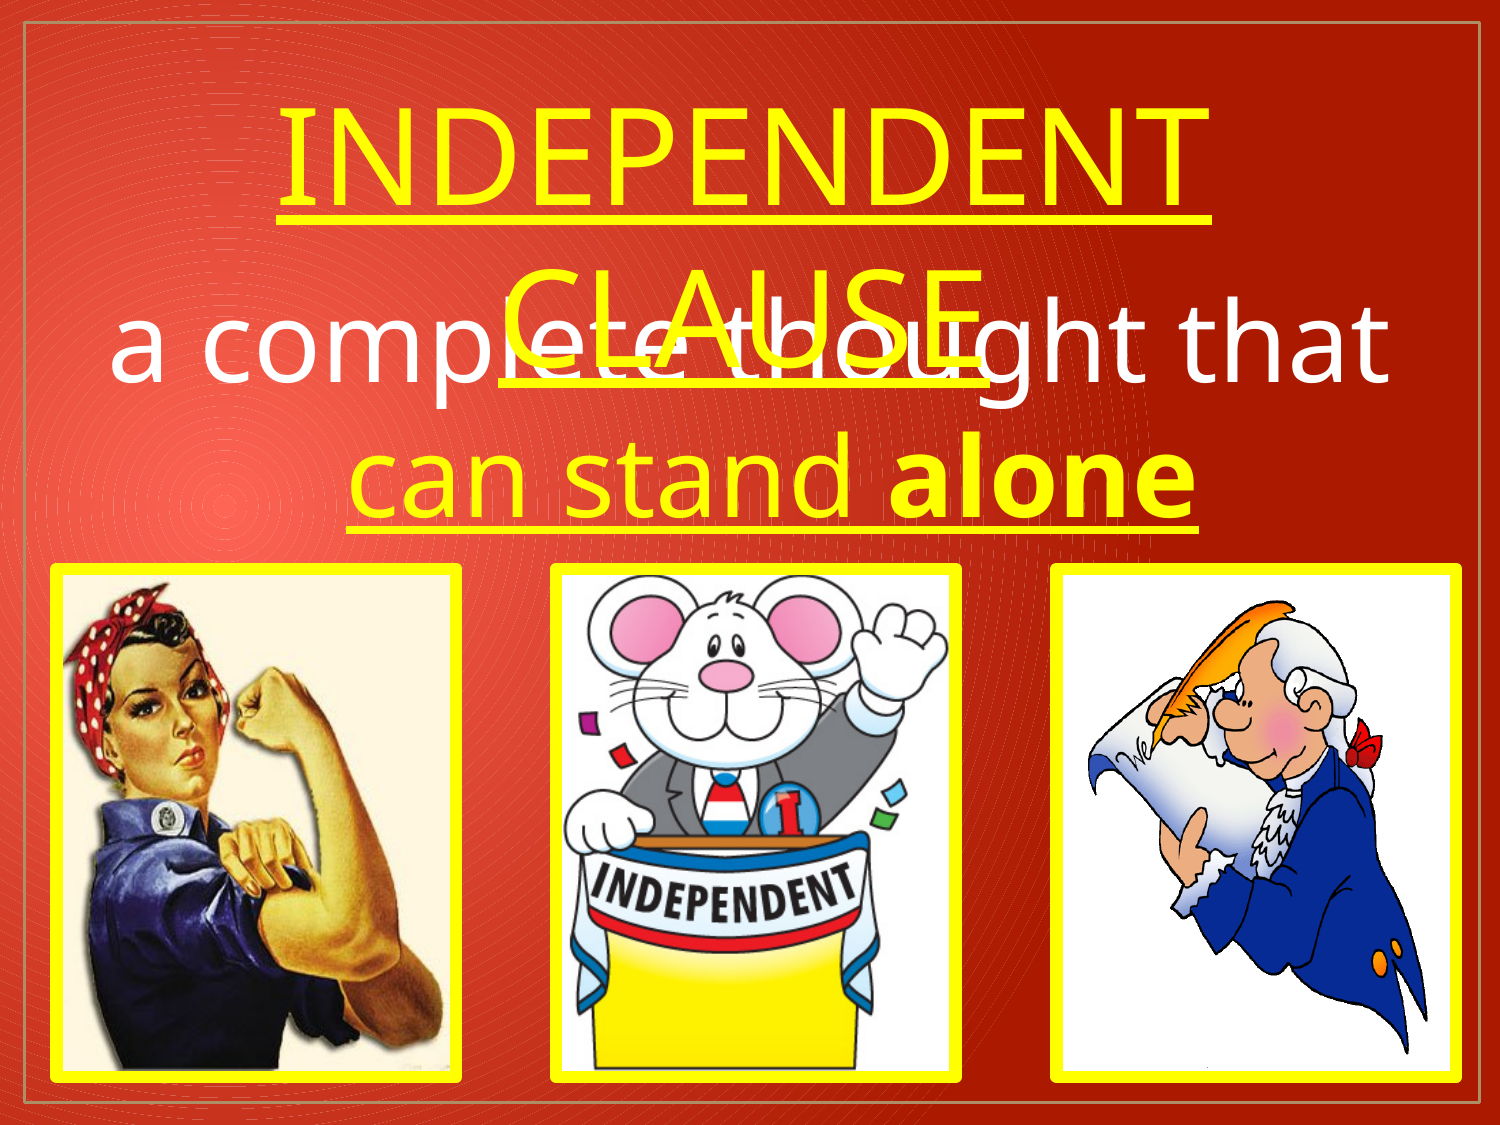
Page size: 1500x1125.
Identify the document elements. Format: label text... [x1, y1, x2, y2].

list a complete thought that can stand alone [12, 262, 1488, 1005]
picture [1062, 574, 1451, 1071]
picture [62, 574, 451, 1071]
picture [562, 574, 950, 1071]
text_box INDEPENDENT CLAUSE [37, 62, 1450, 403]
